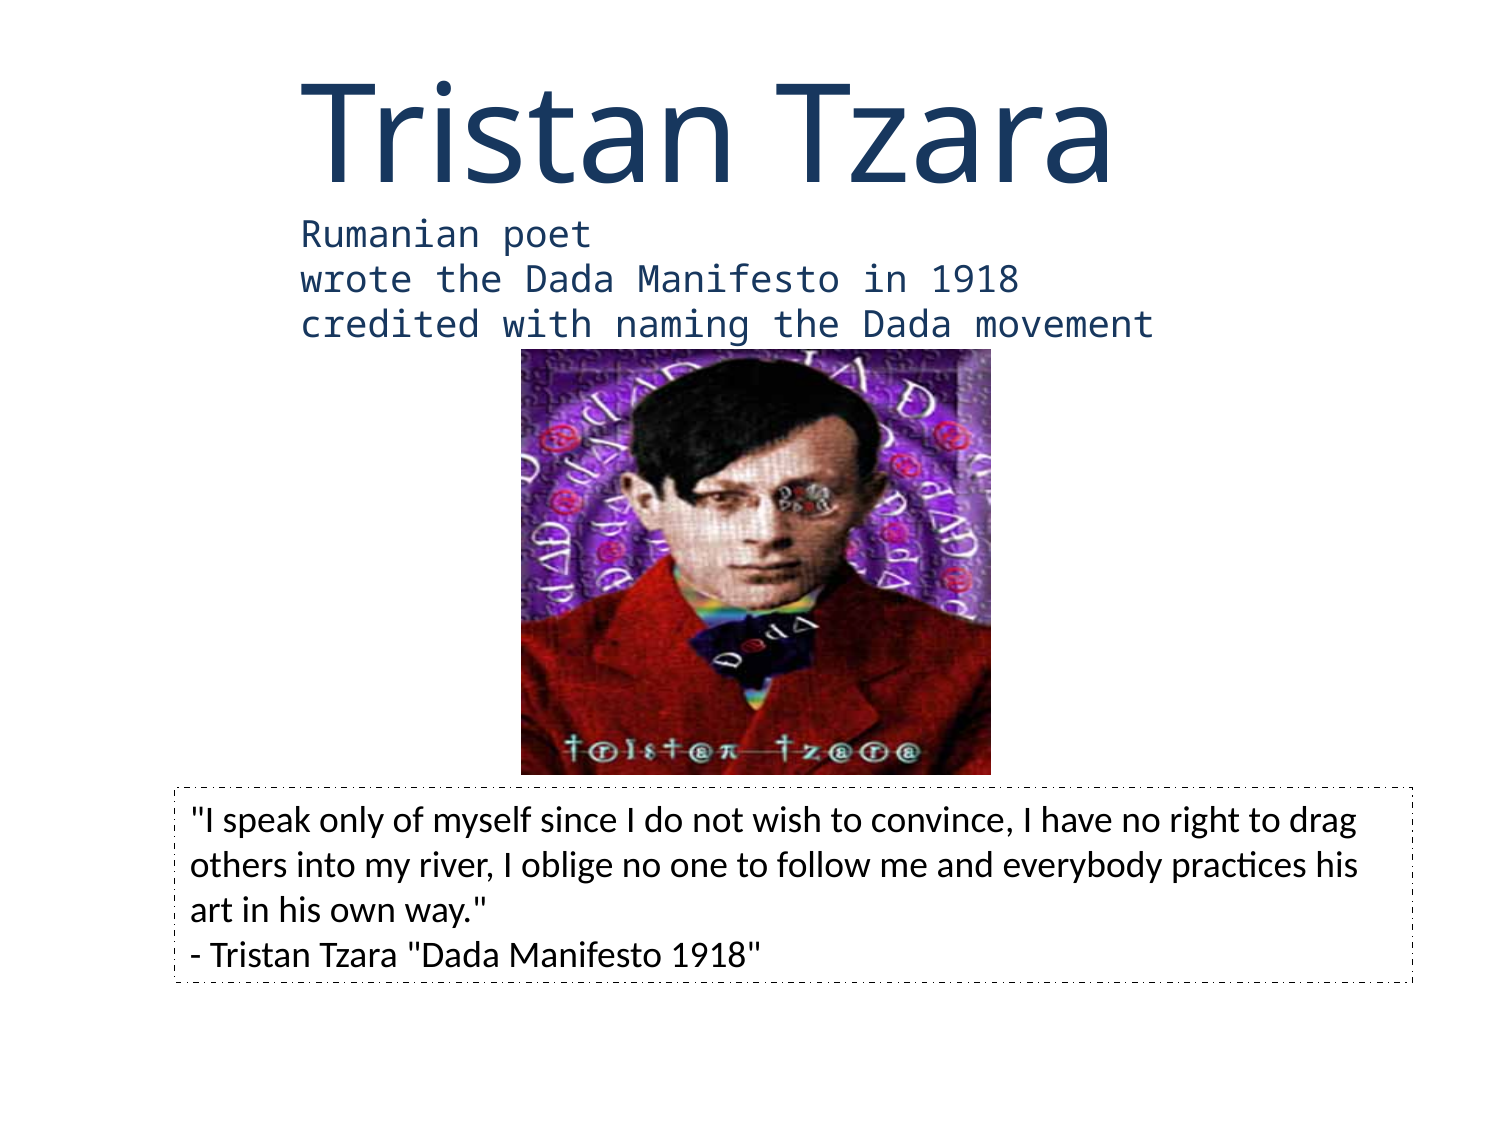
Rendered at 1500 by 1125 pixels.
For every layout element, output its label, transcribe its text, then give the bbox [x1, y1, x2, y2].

text_box "I speak only of myself since I do not wish to convince, I have no right to drag others into my river, I oblige no one to follow me and everybody practices his art in his own way." - Tristan Tzara "Dada Manifesto 1918" [174, 787, 1413, 983]
picture [521, 349, 991, 776]
text_box Tristan Tzara Rumanian poet wrote the Dada Manifesto in 1918 credited with naming the Dada movement [285, 37, 1348, 403]
